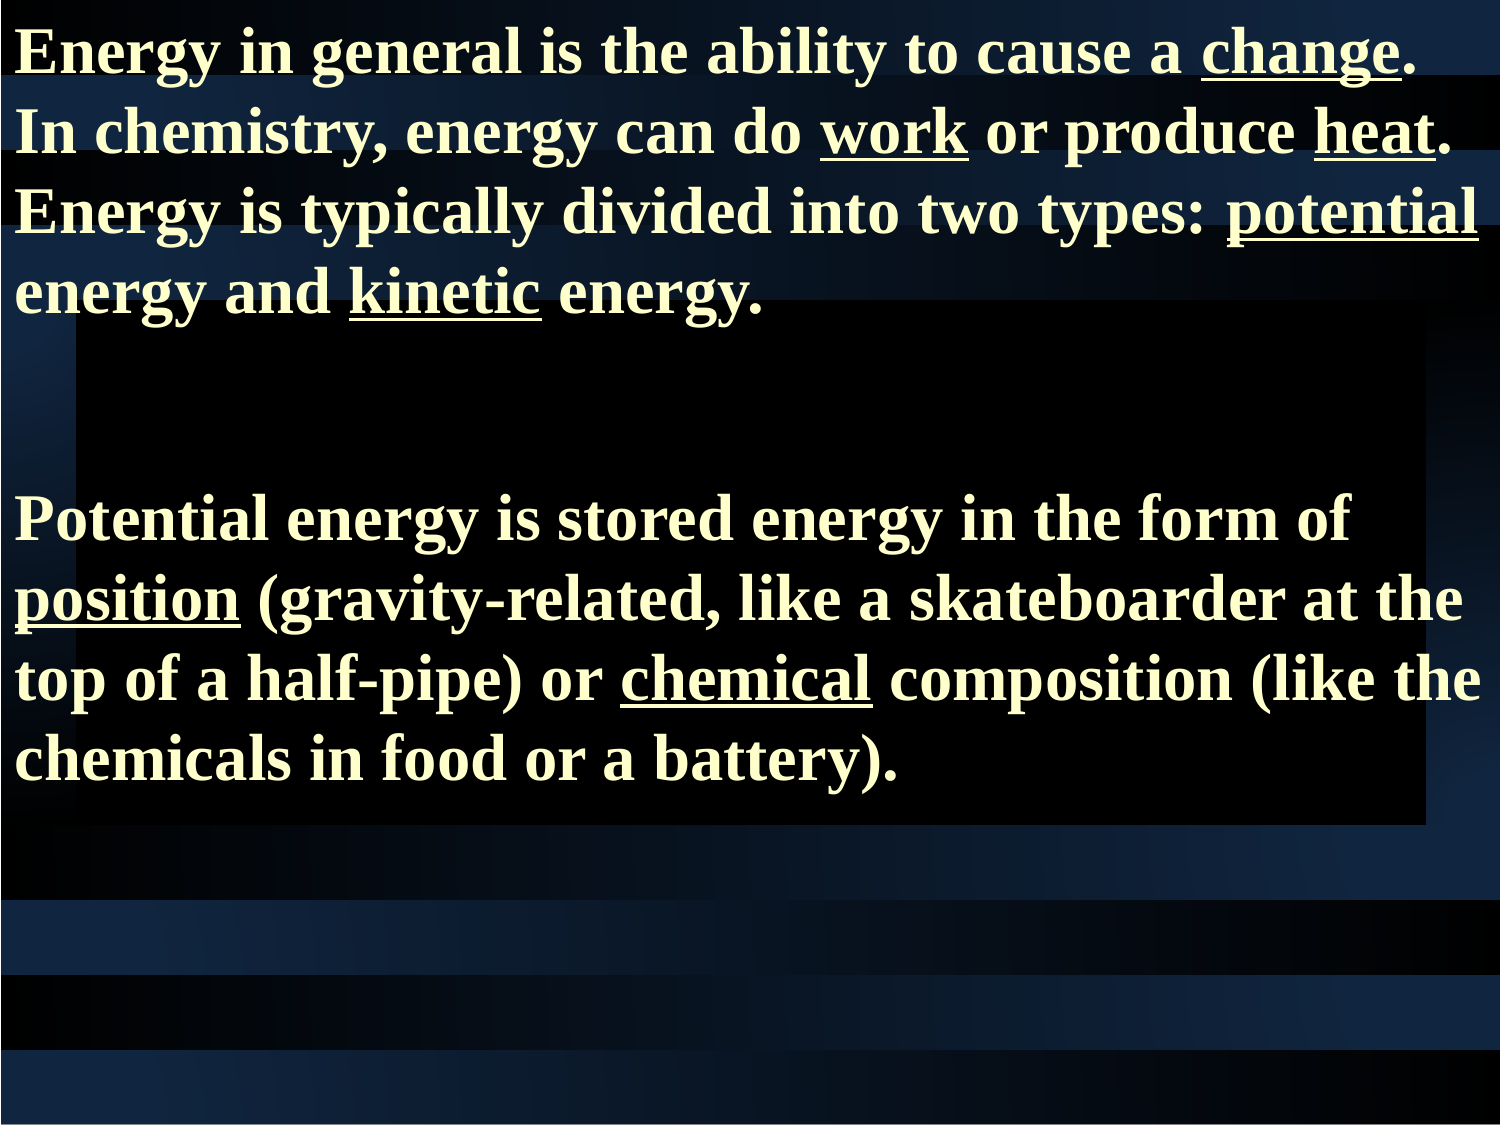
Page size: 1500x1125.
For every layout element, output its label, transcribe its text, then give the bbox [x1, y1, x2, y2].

text_box Energy in general is the ability to cause a change. In chemistry, energy can do work or produce heat. Energy is typically divided into two types: potential energy and kinetic energy. Potential energy is stored energy in the form of position (gravity-related, like a skateboarder at the top of a half-pipe) or chemical composition (like the chemicals in food or a battery). [0, 0, 1500, 801]
picture [0, 801, 1500, 1125]
